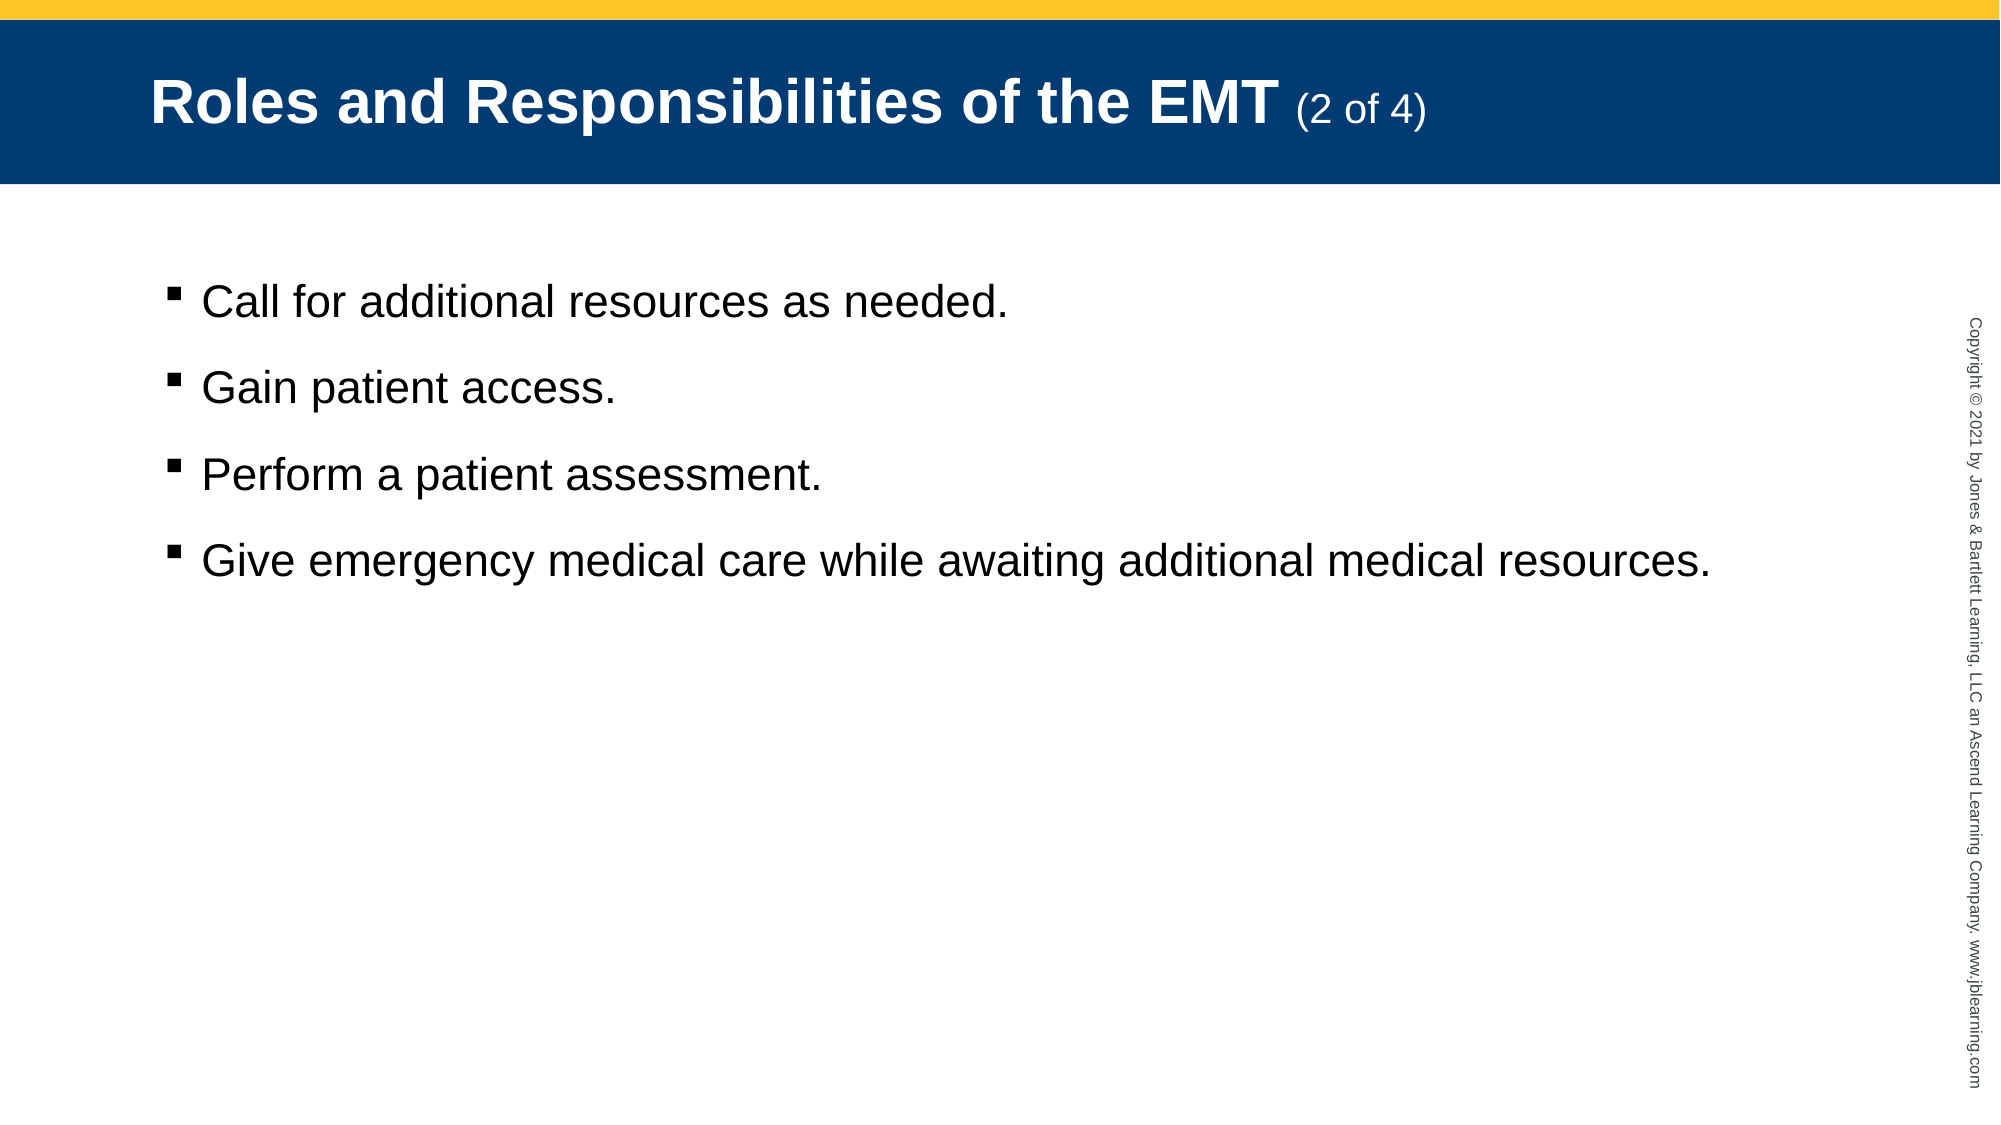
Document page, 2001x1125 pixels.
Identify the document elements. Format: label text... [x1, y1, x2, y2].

title Roles and Responsibilities of the EMT (2 of 4) [0, 19, 2000, 185]
list Call for additional resources as needed. Gain patient access. Perform a patient assessment. Give emergency medical care while awaiting additional medical resources. [148, 241, 1861, 896]
